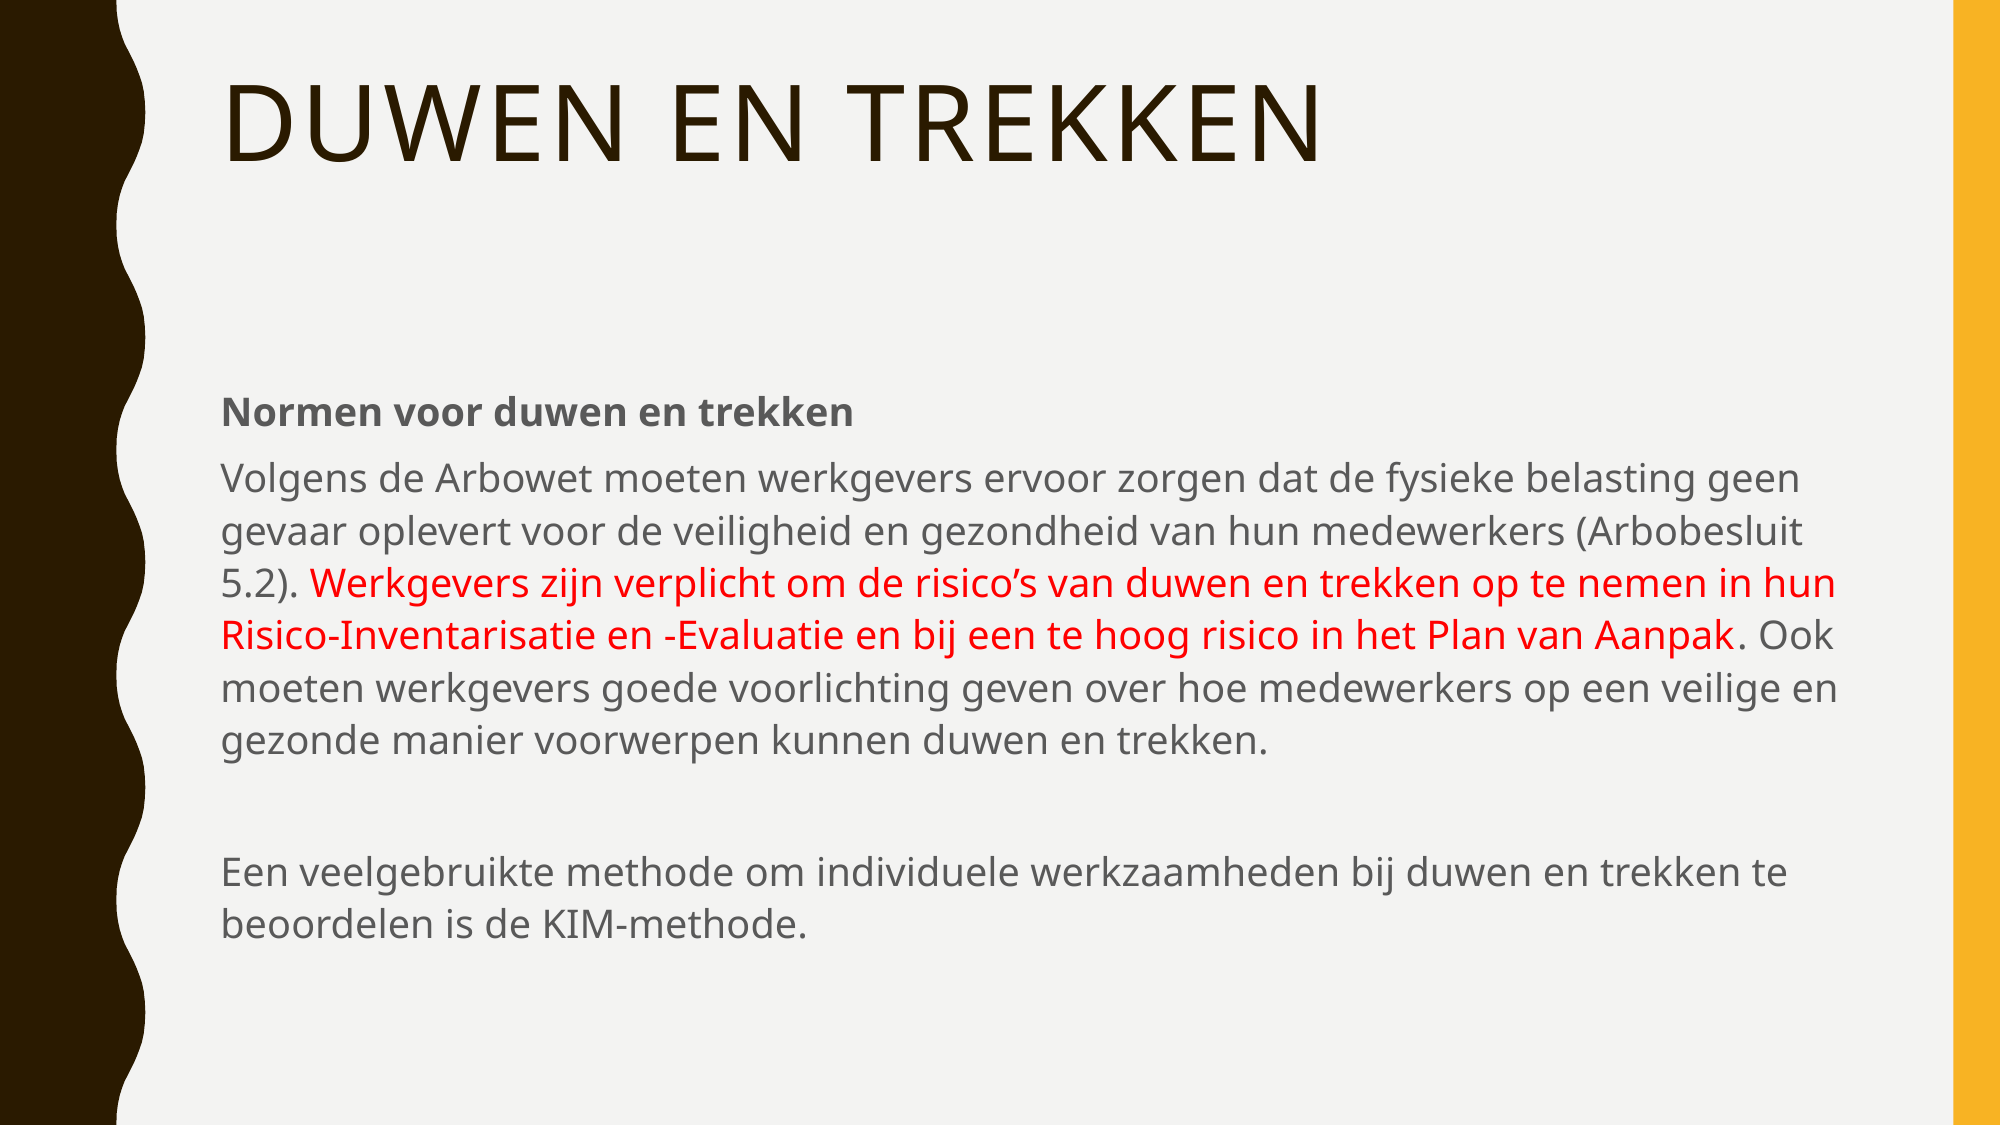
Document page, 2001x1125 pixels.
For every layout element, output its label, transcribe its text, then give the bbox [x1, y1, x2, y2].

title Duwen en trekken [205, 62, 1875, 308]
list Normen voor duwen en trekken Volgens de Arbowet moeten werkgevers ervoor zorgen dat de fysieke belasting geen gevaar oplevert voor de veiligheid en gezondheid van hun medewerkers (Arbobesluit 5.2). Werkgevers zijn verplicht om de risico’s van duwen en trekken op te nemen in hun Risico-Inventarisatie en -Evaluatie en bij een te hoog risico in het Plan van Aanpak. Ook moeten werkgevers goede voorlichting geven over hoe medewerkers op een veilige en gezonde manier voorwerpen kunnen duwen en trekken. Een veelgebruikte methode om individuele werkzaamheden bij duwen en trekken te beoordelen is de KIM-methode. [205, 375, 1875, 965]
